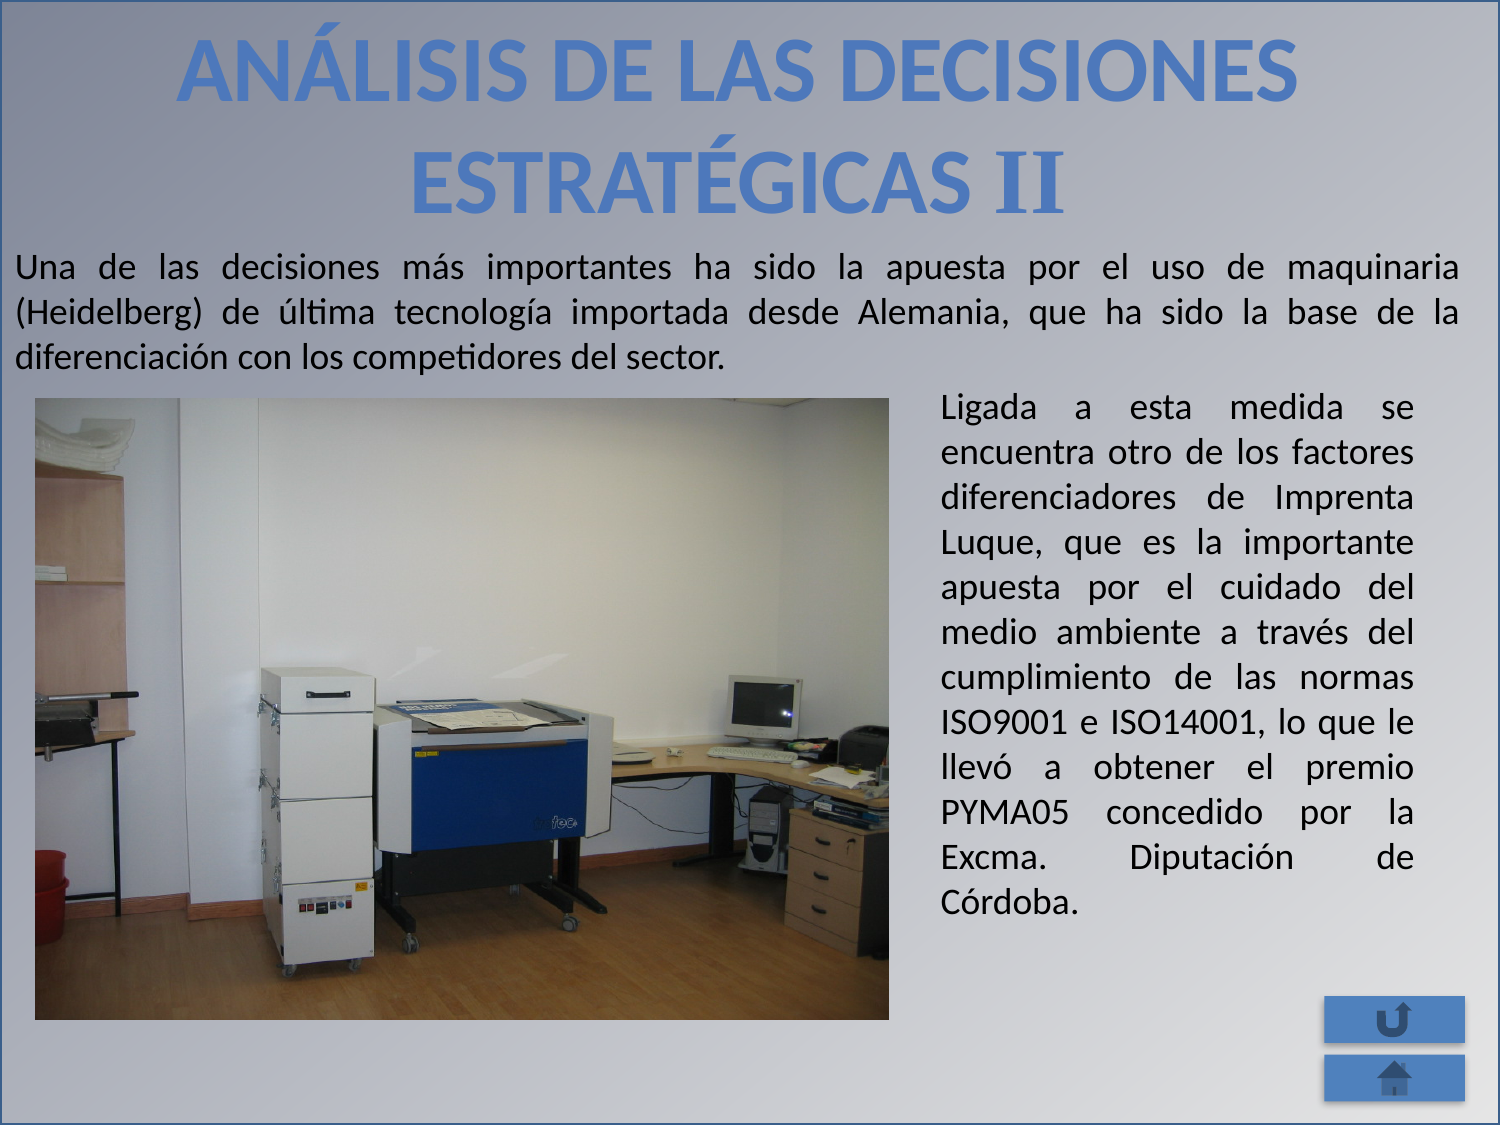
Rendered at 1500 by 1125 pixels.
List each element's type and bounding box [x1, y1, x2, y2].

text_box [0, 0, 1500, 1125]
